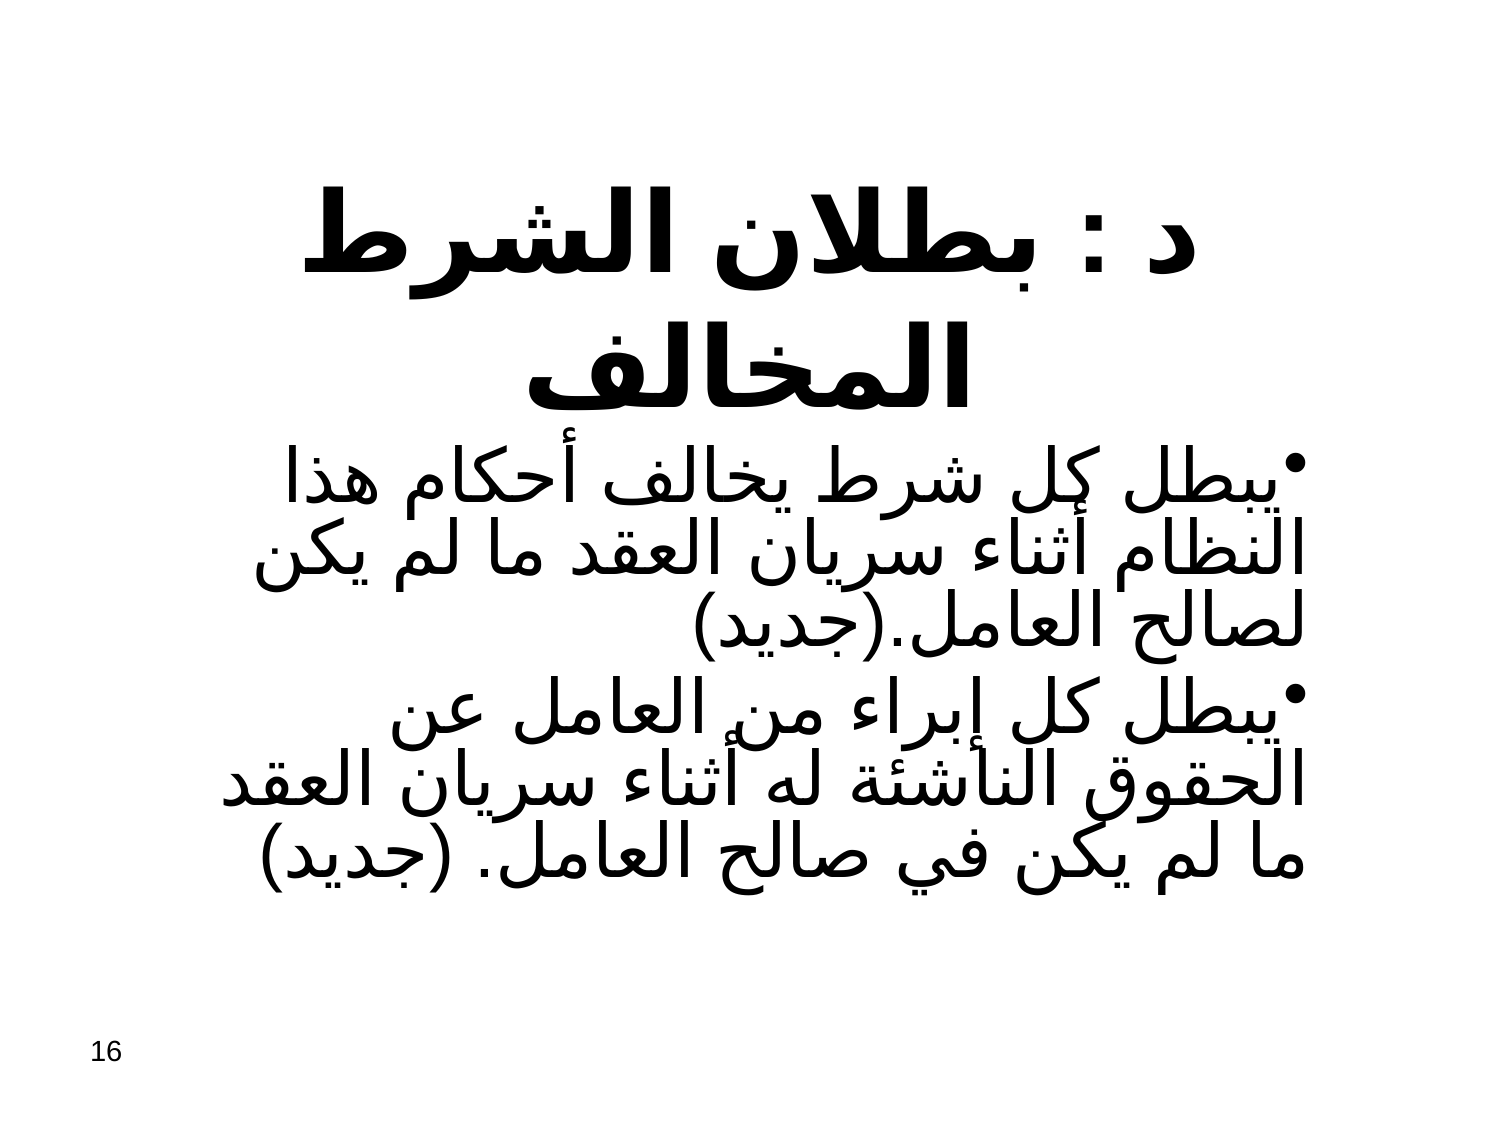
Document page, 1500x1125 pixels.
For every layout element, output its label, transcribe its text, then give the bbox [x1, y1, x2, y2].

subtitle يبطل كل شرط يخالف أحكام هذا النظام أثناء سريان العقد ما لم يكن لصالح العامل.(جديد) يبطل كل إبراء من العامل عن الحقوق الناشئة له أثناء سريان العقد ما لم يكن في صالح العامل. (جديد) [199, 437, 1326, 938]
title د : بطلان الشرط المخالف [112, 174, 1388, 417]
slide_number 16 [74, 1024, 426, 1103]
